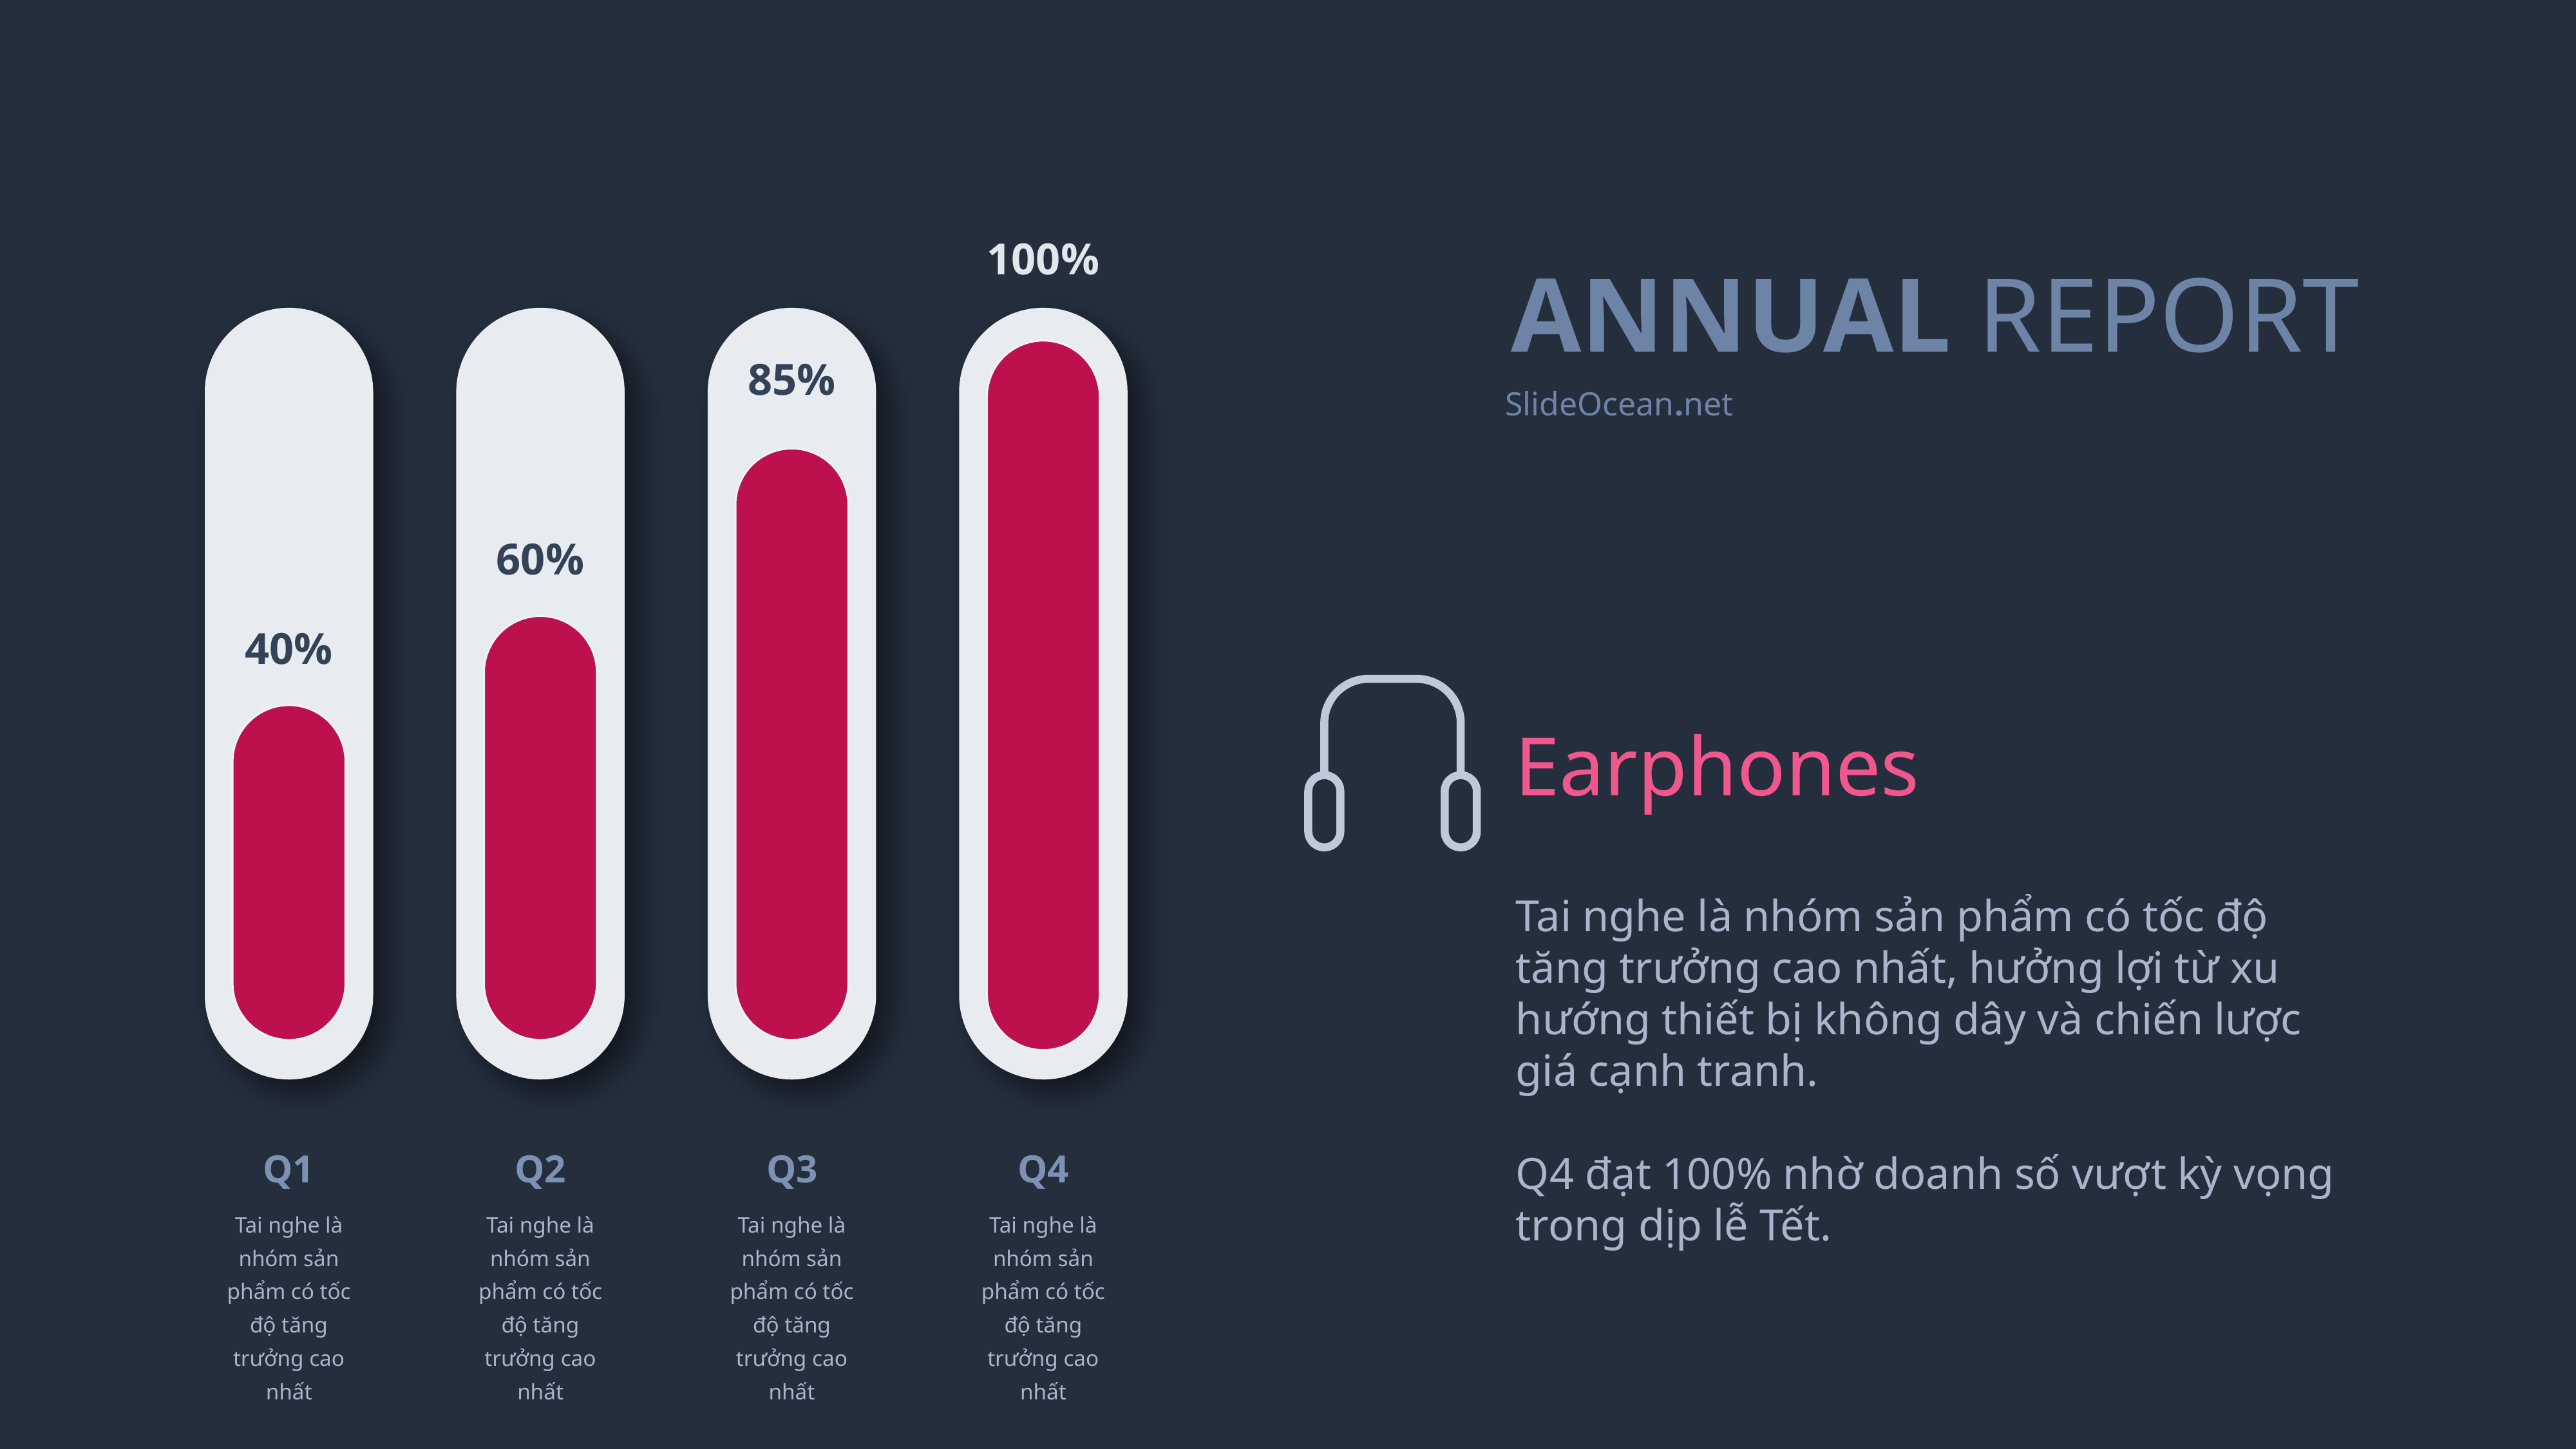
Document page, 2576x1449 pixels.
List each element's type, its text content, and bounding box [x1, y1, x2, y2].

text_box 60% [486, 527, 594, 589]
text_box [706, 307, 877, 1081]
text_box Tai nghe là nhóm sản phẩm có tốc độ tăng trưởng cao nhất [471, 1196, 610, 1412]
text_box [985, 339, 1101, 1052]
text_box Q4 [980, 1124, 1107, 1196]
text_box [958, 307, 1129, 1081]
text_box Q2 [477, 1124, 604, 1196]
text_box [455, 307, 626, 1081]
text_box Tai nghe là nhóm sản phẩm có tốc độ tăng trưởng cao nhất [974, 1196, 1113, 1412]
text_box Q3 [728, 1124, 856, 1196]
text_box Tai nghe là nhóm sản phẩm có tốc độ tăng trưởng cao nhất [220, 1196, 358, 1412]
text_box 85% [738, 347, 846, 409]
text_box Earphones [1505, 710, 1930, 817]
text_box [231, 704, 347, 1041]
text_box [204, 307, 375, 1081]
text_box Q1 [225, 1124, 353, 1196]
text_box [734, 447, 849, 1041]
text_box SlideOcean.net [1495, 378, 1743, 427]
text_box 100% [977, 227, 1110, 288]
text_box [1304, 674, 1481, 852]
text_box 40% [235, 616, 343, 677]
text_box Tai nghe là nhóm sản phẩm có tốc độ tăng trưởng cao nhất [723, 1196, 861, 1412]
text_box Tai nghe là nhóm sản phẩm có tốc độ tăng trưởng cao nhất, hưởng lợi từ xu hướng thiết bị không dây và chiến lược giá cạnh tranh. Q4 đạt 100% nhờ doanh số vượt kỳ vọng trong dịp lễ Tết. [1506, 884, 2371, 1254]
text_box ANNUAL REPORT [1502, 245, 2369, 377]
text_box [482, 614, 598, 1041]
